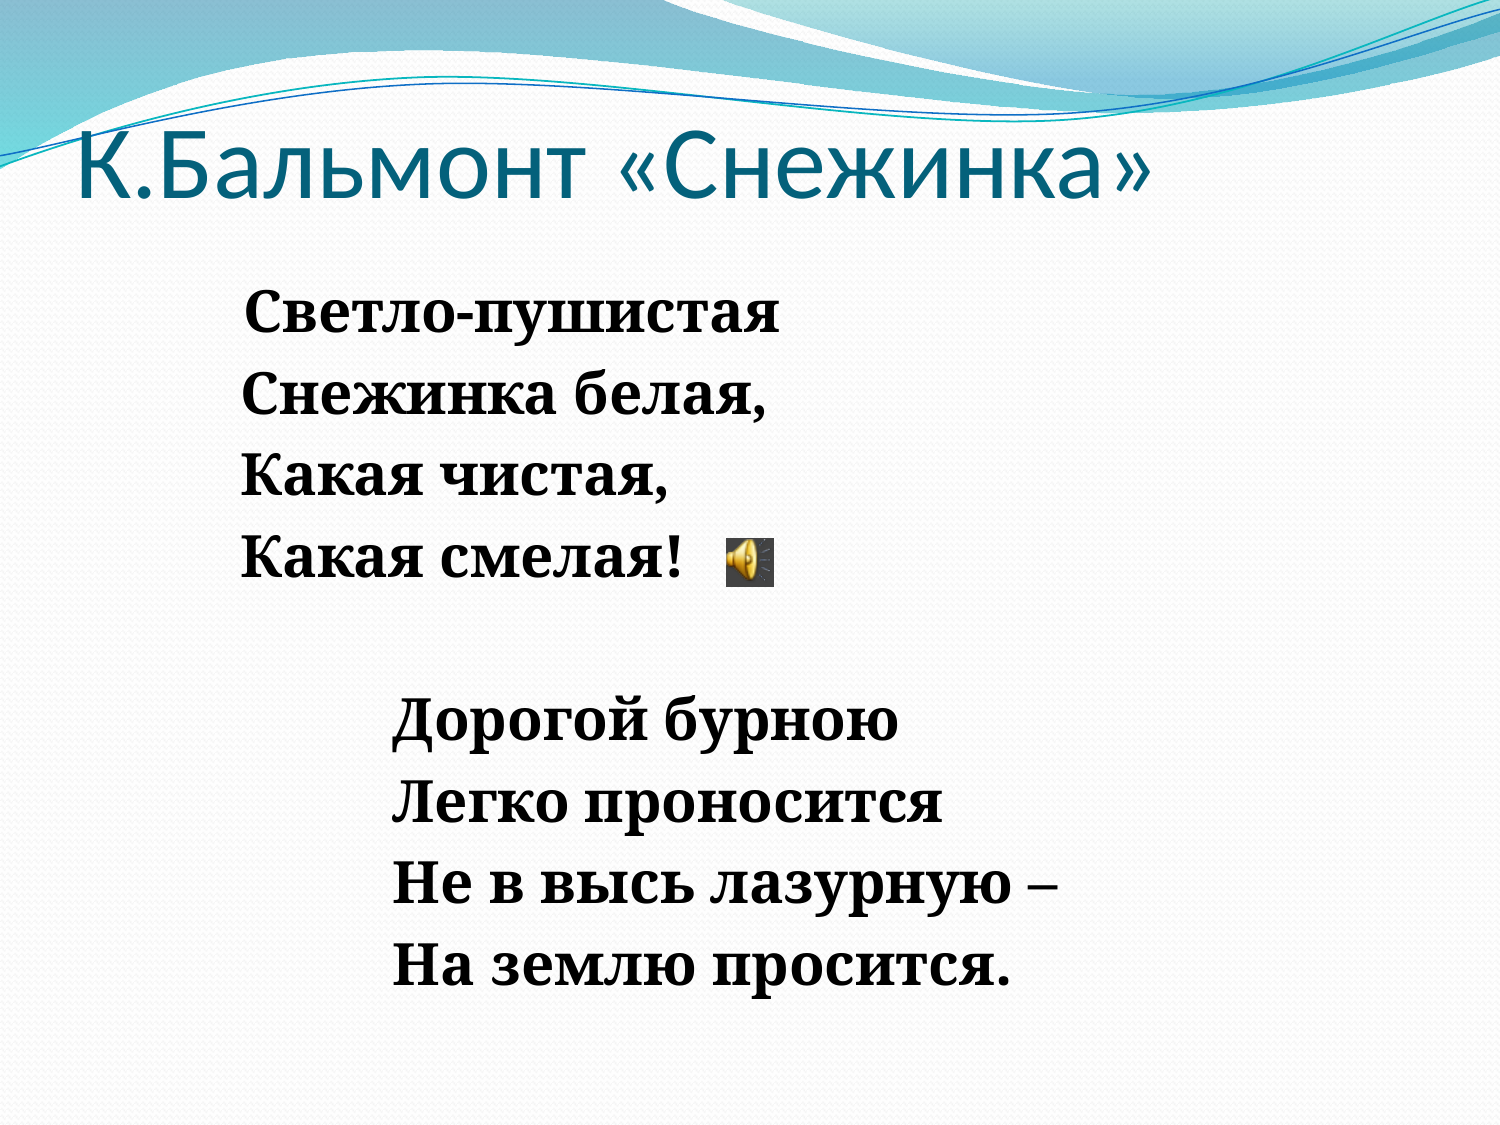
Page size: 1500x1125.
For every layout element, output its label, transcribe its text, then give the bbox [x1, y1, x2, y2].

list Светло-пушистая Снежинка белая, Какая чистая, Какая смелая! Дорогой бурною Легко проносится Не в высь лазурную – На землю просится. [88, 267, 1439, 1010]
title К.Бальмонт «Снежинка» [75, 78, 1425, 220]
picture [724, 537, 776, 588]
